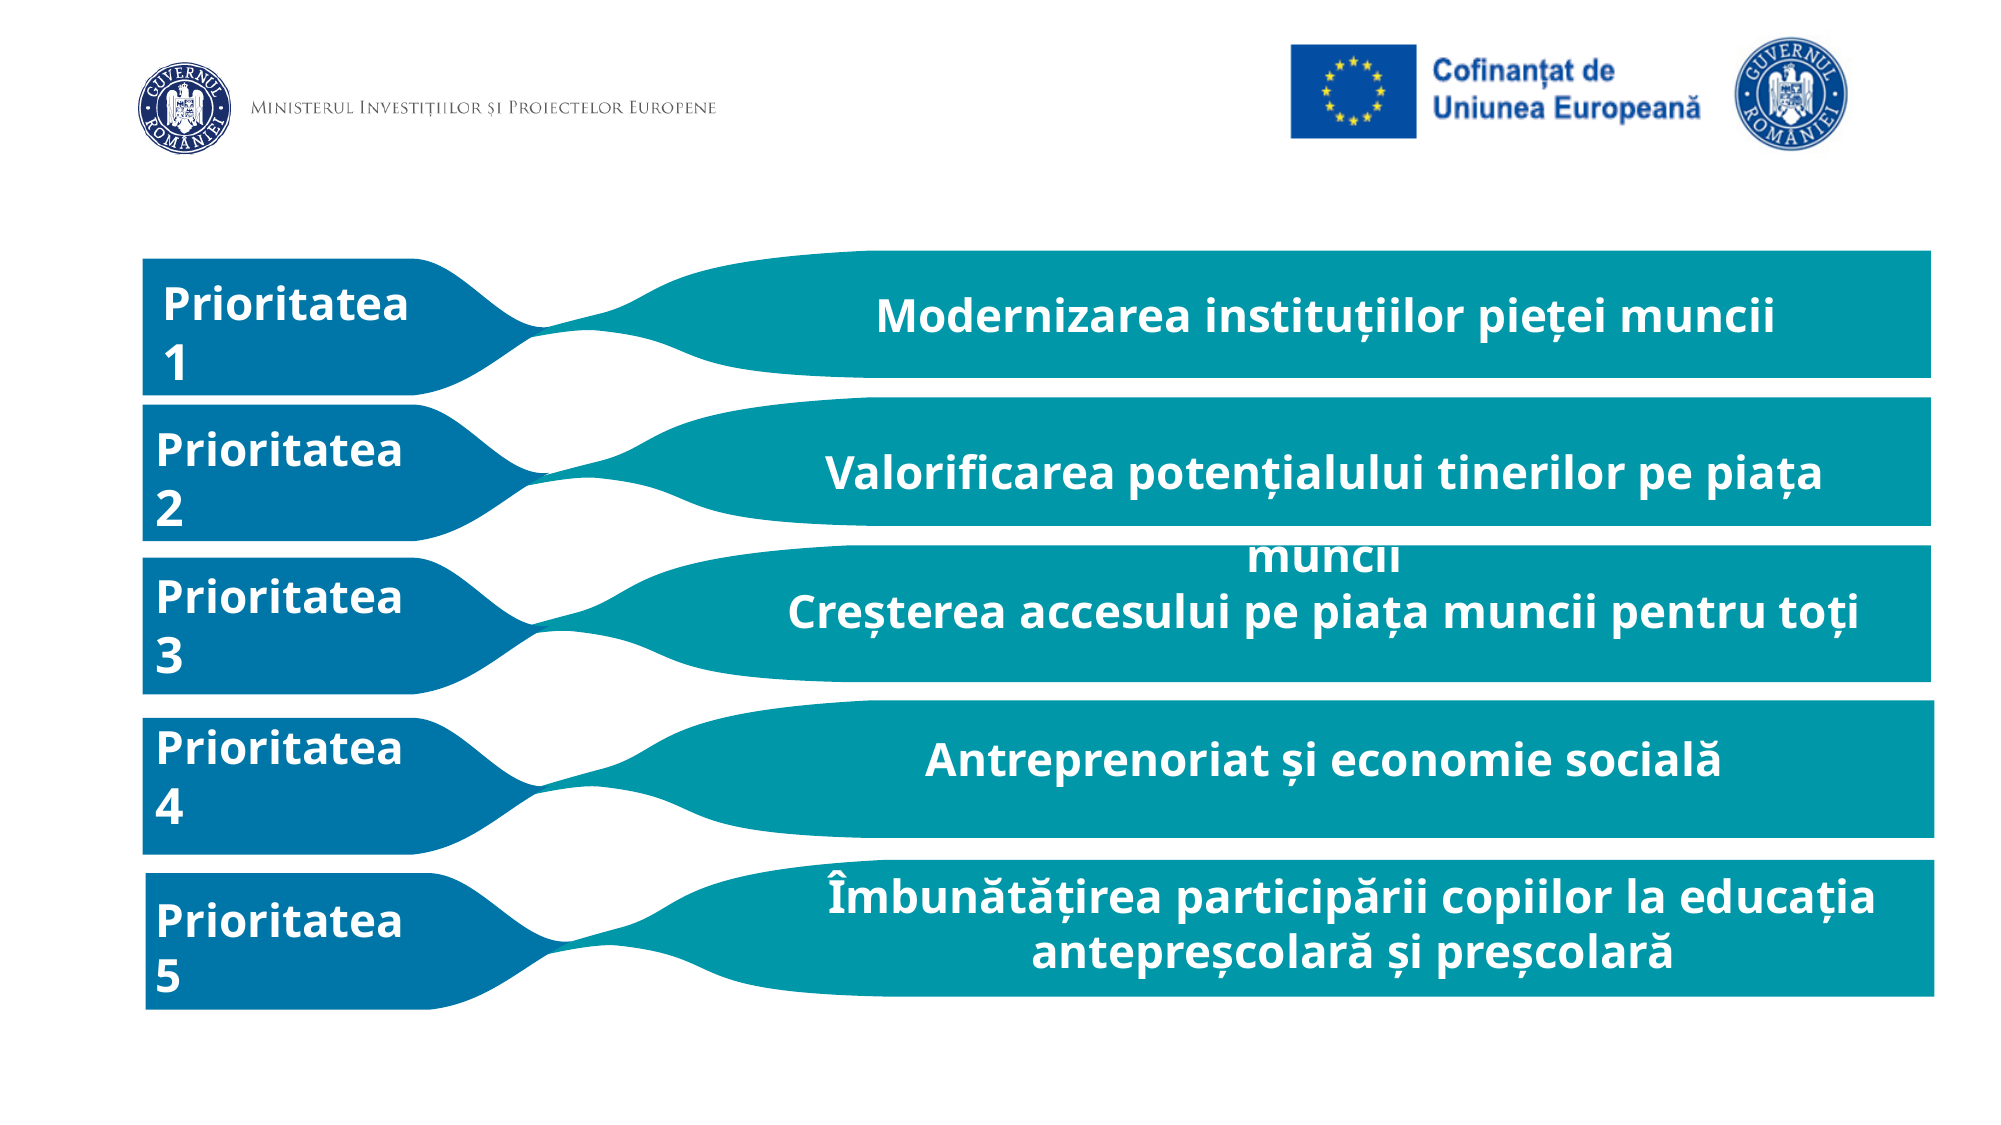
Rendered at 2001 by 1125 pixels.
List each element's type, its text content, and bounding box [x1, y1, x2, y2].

text_box [142, 557, 550, 695]
text_box Prioritatea 5 [155, 912, 439, 982]
text_box [550, 859, 1935, 997]
text_box Îmbunătățirea participării copiilor la educația antepreșcolară și preșcolară [813, 867, 1893, 992]
text_box [142, 717, 550, 855]
text_box [534, 250, 1931, 378]
text_box [533, 545, 1931, 683]
text_box [142, 404, 550, 542]
text_box [529, 397, 1931, 526]
text_box [145, 873, 572, 1010]
text_box Antreprenoriat și economie socială [786, 730, 1863, 829]
text_box Prioritatea 3 [155, 588, 439, 659]
text_box Prioritatea 1 [162, 295, 446, 365]
text_box Prioritatea 2 [155, 441, 439, 511]
text_box Modernizarea instituțiilor pieței muncii [735, 286, 1917, 355]
picture [1250, 0, 1867, 199]
picture [133, 57, 814, 156]
text_box Creșterea accesului pe piața muncii pentru toți [734, 582, 1879, 672]
text_box [537, 700, 1935, 838]
text_box [142, 258, 550, 396]
text_box Valorificarea potențialului tinerilor pe piața muncii [744, 416, 1905, 515]
text_box Prioritatea 4 [155, 739, 439, 810]
